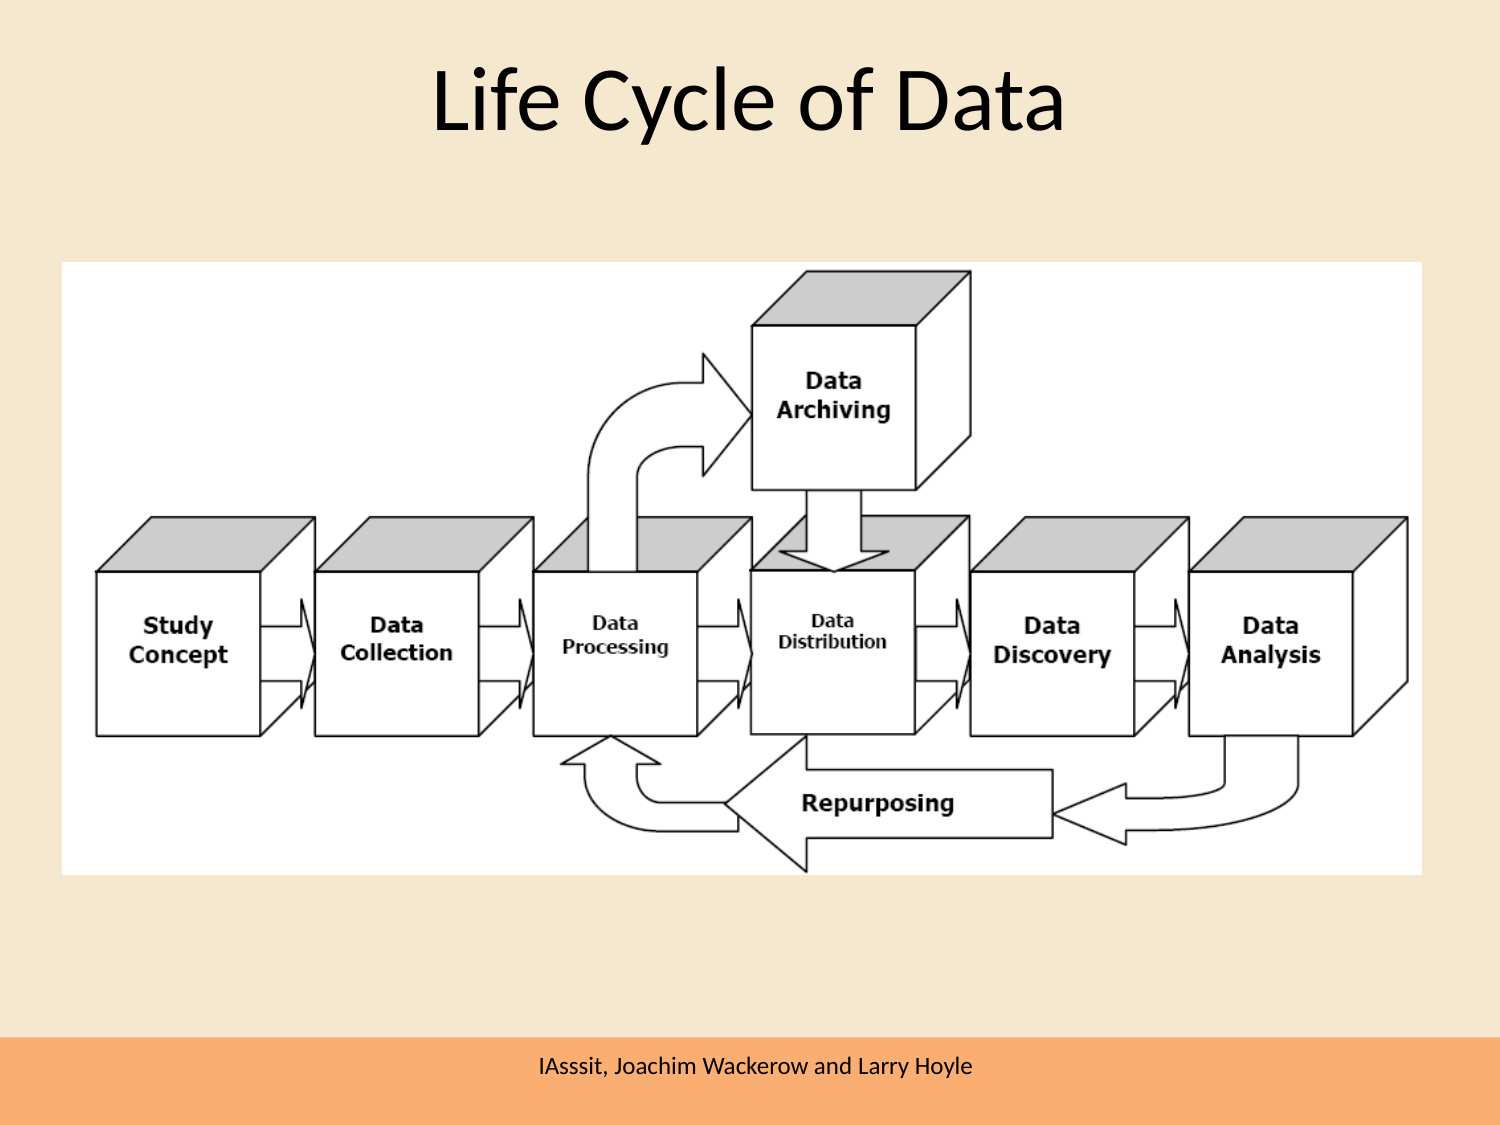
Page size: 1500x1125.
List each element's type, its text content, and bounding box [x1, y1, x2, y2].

title Life Cycle of Data [75, 0, 1425, 188]
picture [62, 262, 1422, 876]
footer IAsssit, Joachim Wackerow and Larry Hoyle [399, 1042, 1113, 1103]
